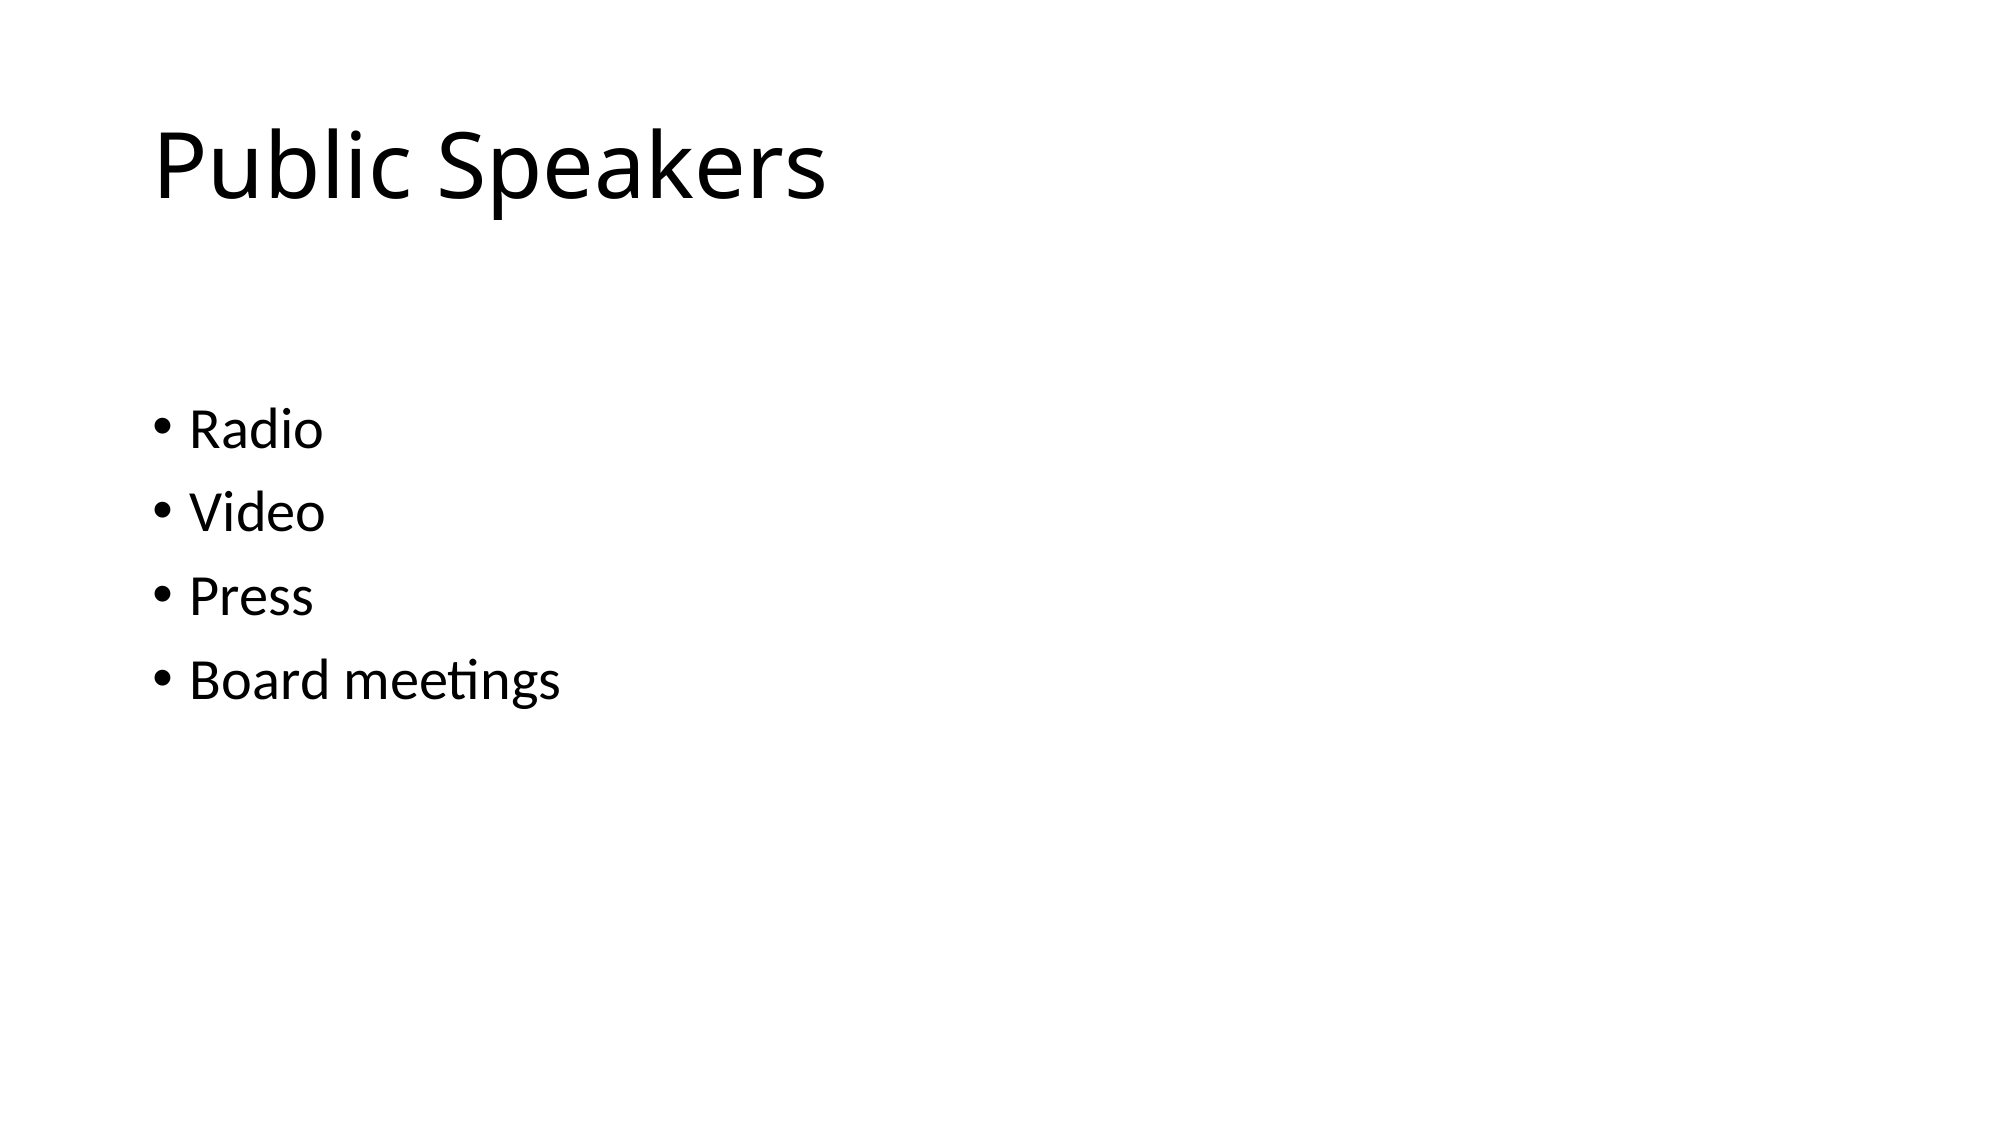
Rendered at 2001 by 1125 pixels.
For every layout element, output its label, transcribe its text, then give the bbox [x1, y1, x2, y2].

list Radio Video Press Board meetings [137, 299, 982, 1014]
title Public Speakers [137, 59, 1863, 278]
